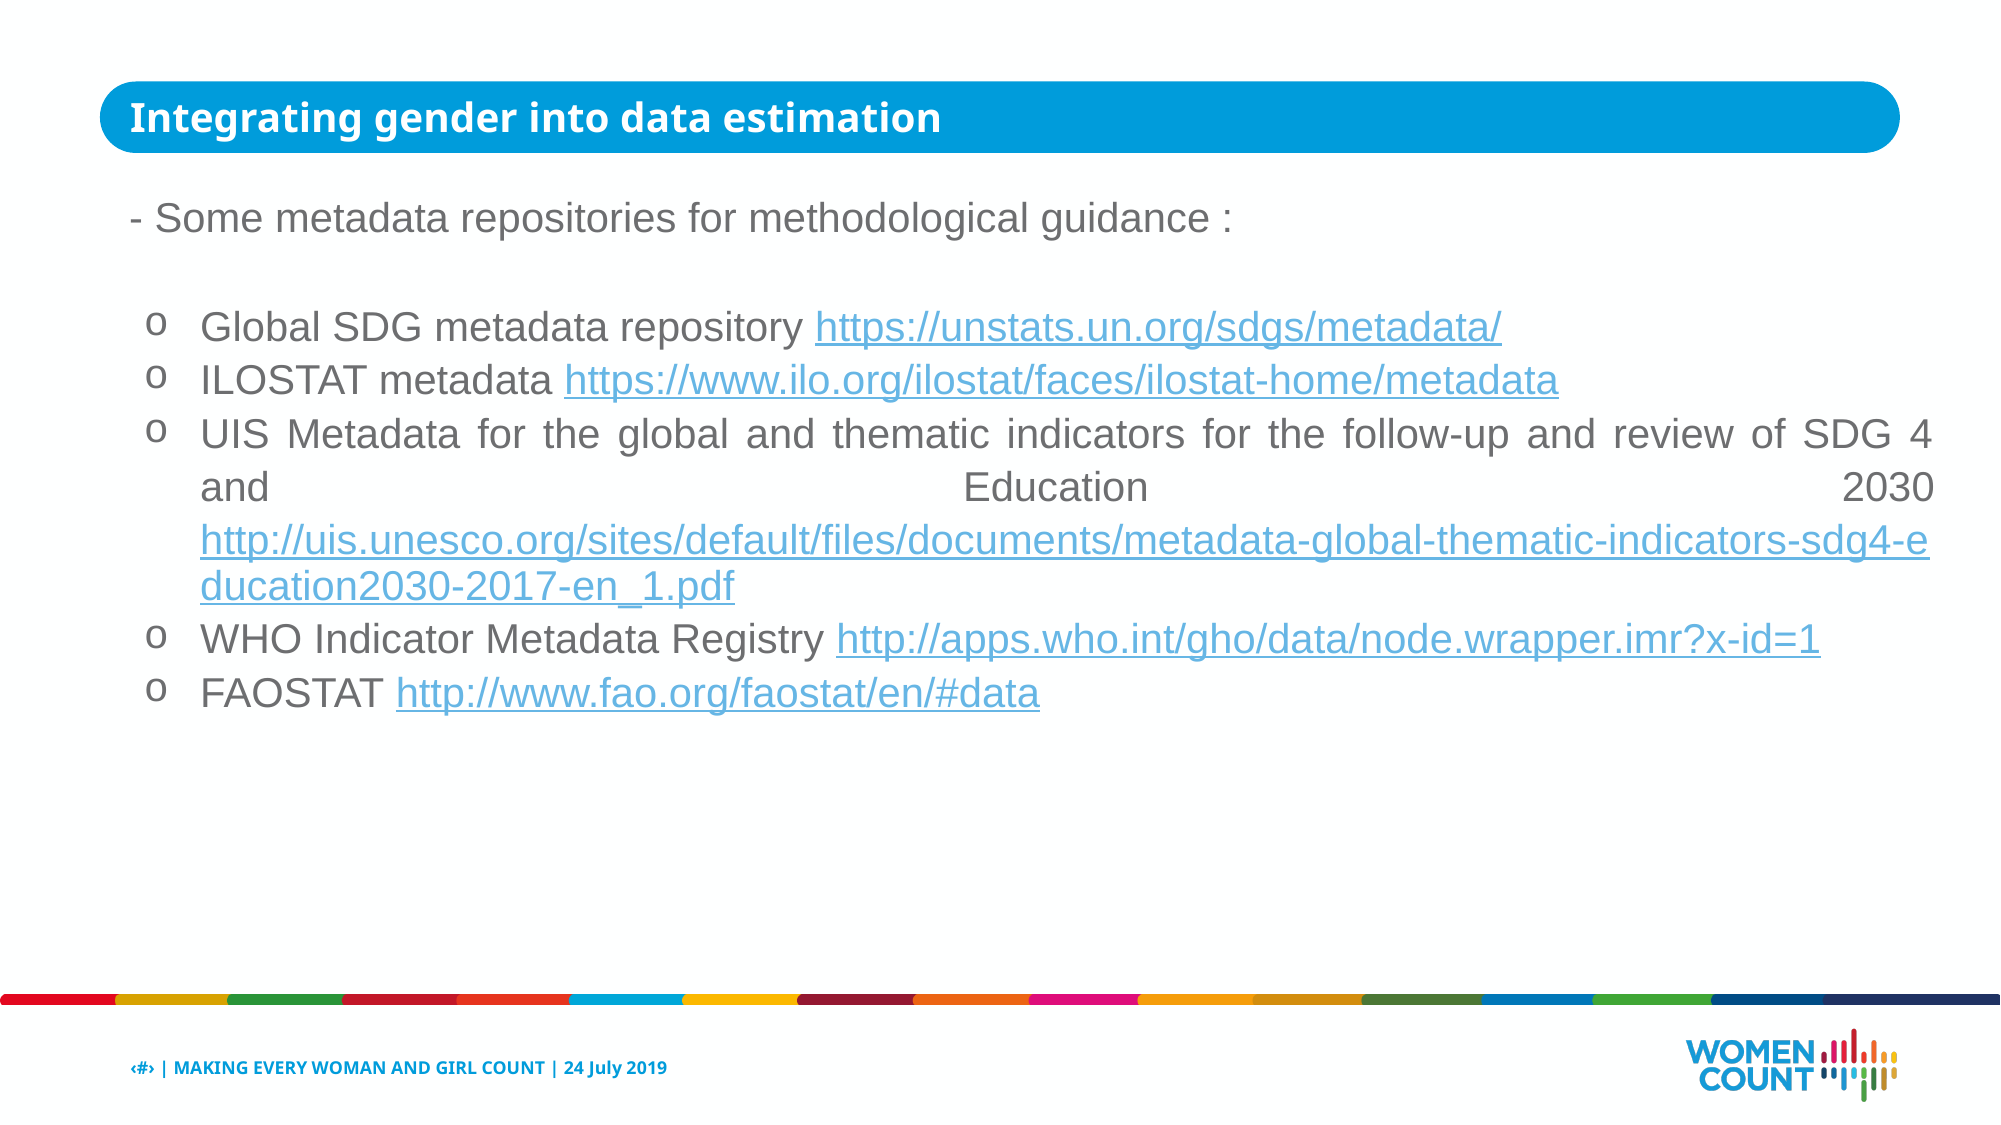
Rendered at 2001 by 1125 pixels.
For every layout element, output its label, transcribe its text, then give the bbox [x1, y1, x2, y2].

list - Some metadata repositories for methodological guidance : [129, 190, 1871, 241]
text_box Global SDG metadata repository https://unstats.un.org/sdgs/metadata/ ILOSTAT metadata https://www.ilo.org/ilostat/faces/ilostat-home/metadata UIS Metadata for the global and thematic indicators for the follow-up and review of SDG 4 and Education 2030 http://uis.unesco.org/sites/default/files/documents/metadata-global-thematic-indicators-sdg4-education2030-2017-en_1.pdf WHO Indicator Metadata Registry http://apps.who.int/gho/data/node.wrapper.imr?x-id=1 FAOSTAT http://www.fao.org/faostat/en/#data [129, 288, 1949, 678]
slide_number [130, 1056, 1198, 1078]
list Integrating gender into data estimation [130, 92, 1872, 191]
